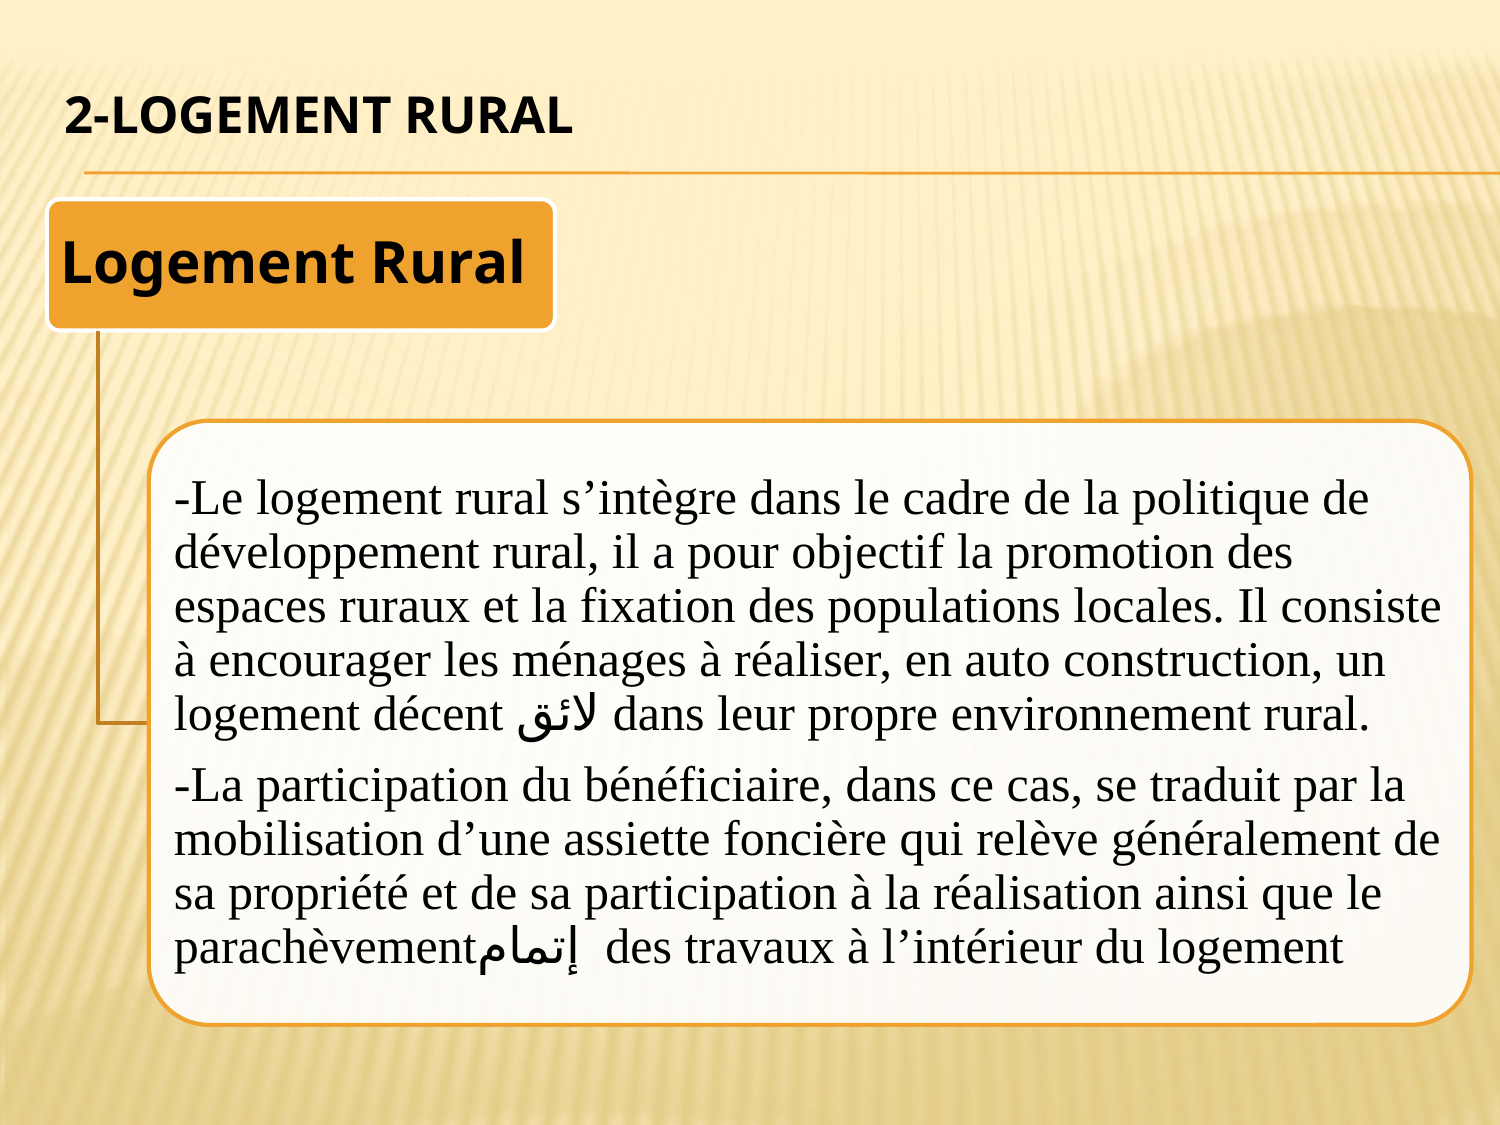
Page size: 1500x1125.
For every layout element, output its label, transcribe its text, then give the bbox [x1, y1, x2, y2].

title 2-Logement Rural [50, 75, 1475, 119]
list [46, 116, 1473, 1082]
